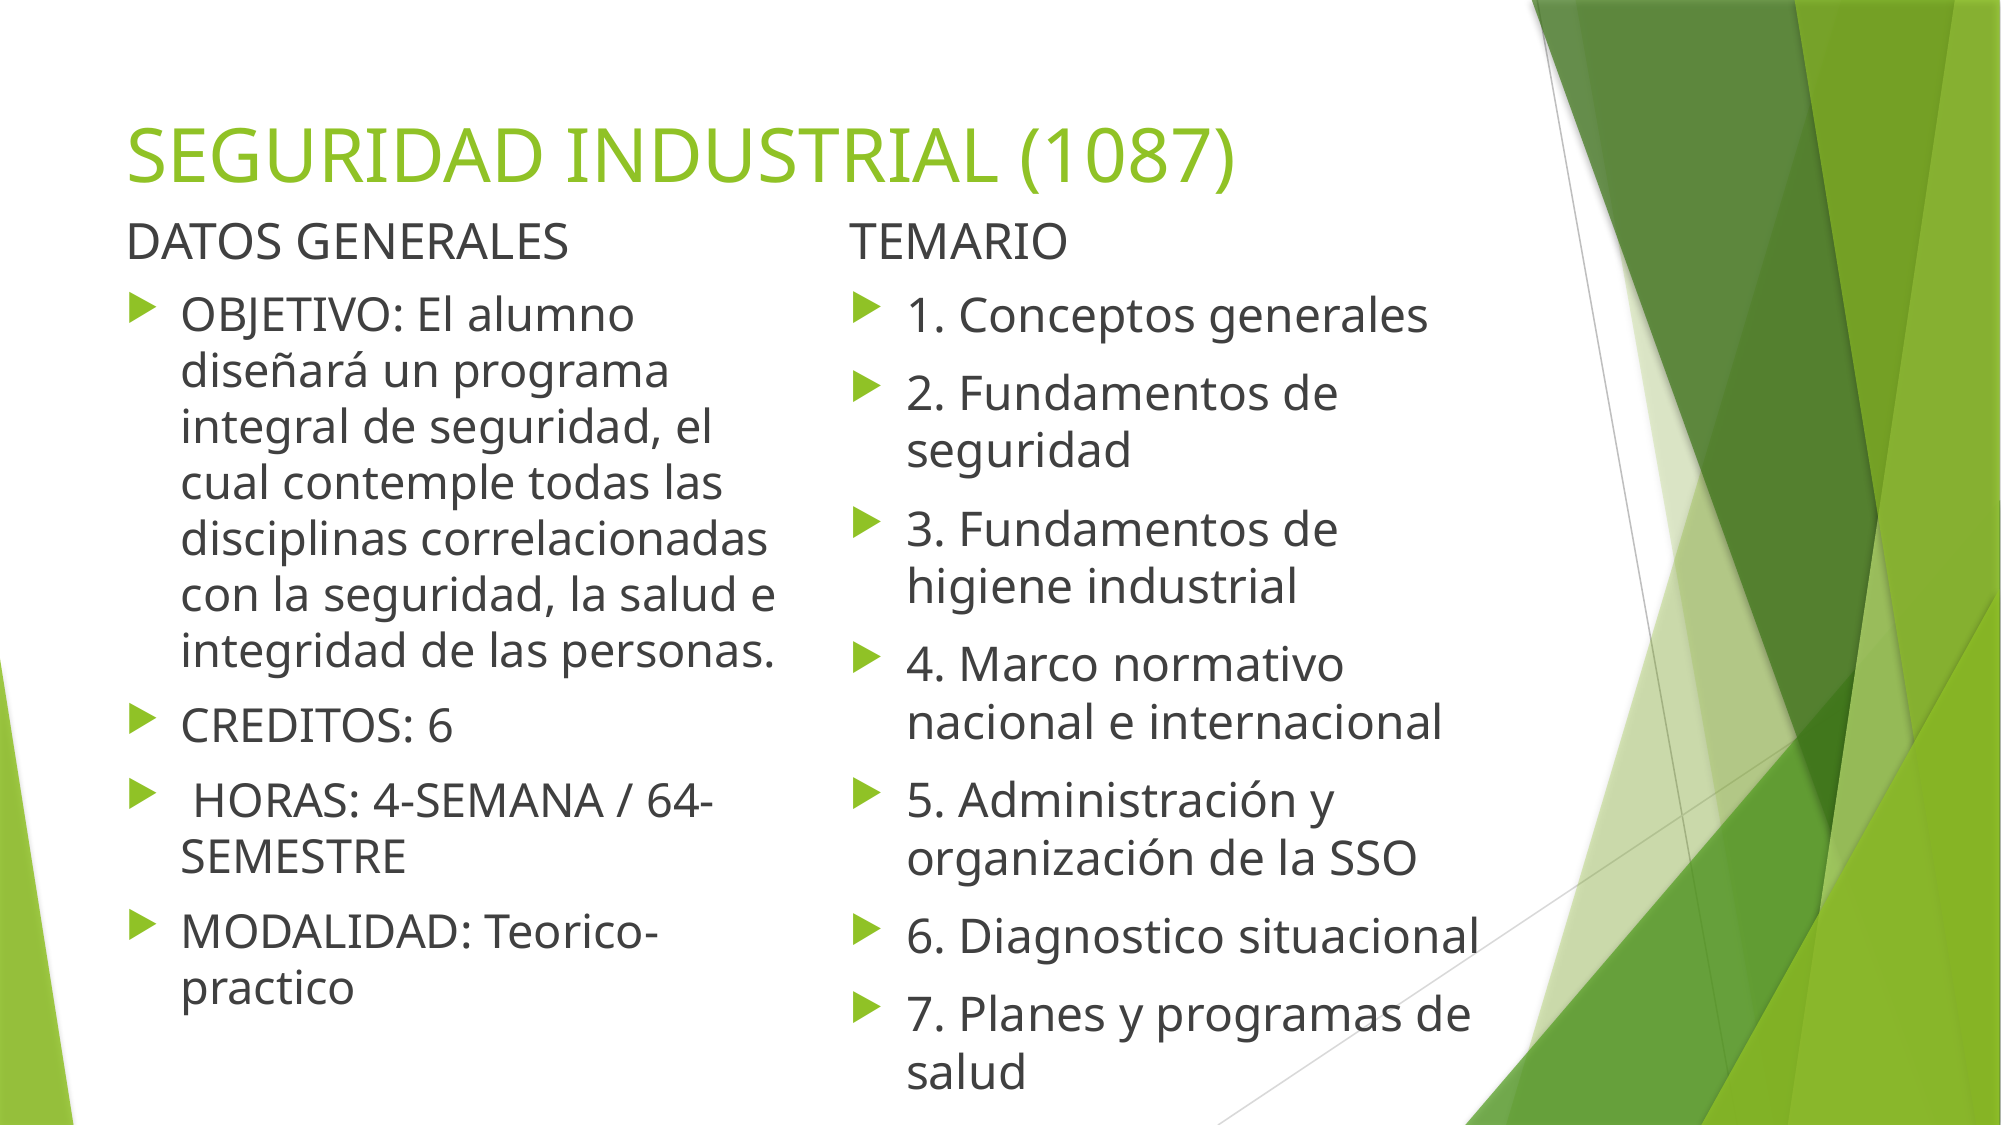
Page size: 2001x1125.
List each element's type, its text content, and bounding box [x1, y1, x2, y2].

title SEGURIDAD INDUSTRIAL (1087) [111, 99, 1522, 215]
list 1. Conceptos generales 2. Fundamentos de seguridad 3. Fundamentos de higiene industrial 4. Marco normativo nacional e internacional 5. Administración y organización de la SSO 6. Diagnostico situacional 7. Planes y programas de salud [834, 276, 1522, 1083]
list DATOS GENERALES [110, 214, 798, 276]
list OBJETIVO: El alumno diseñará un programa integral de seguridad, el cual contemple todas las disciplinas correlacionadas con la seguridad, la salud e integridad de las personas. CREDITOS: 6 HORAS: 4-SEMANA / 64-SEMESTRE MODALIDAD: Teorico-practico [110, 276, 798, 1083]
list TEMARIO [834, 214, 1522, 276]
